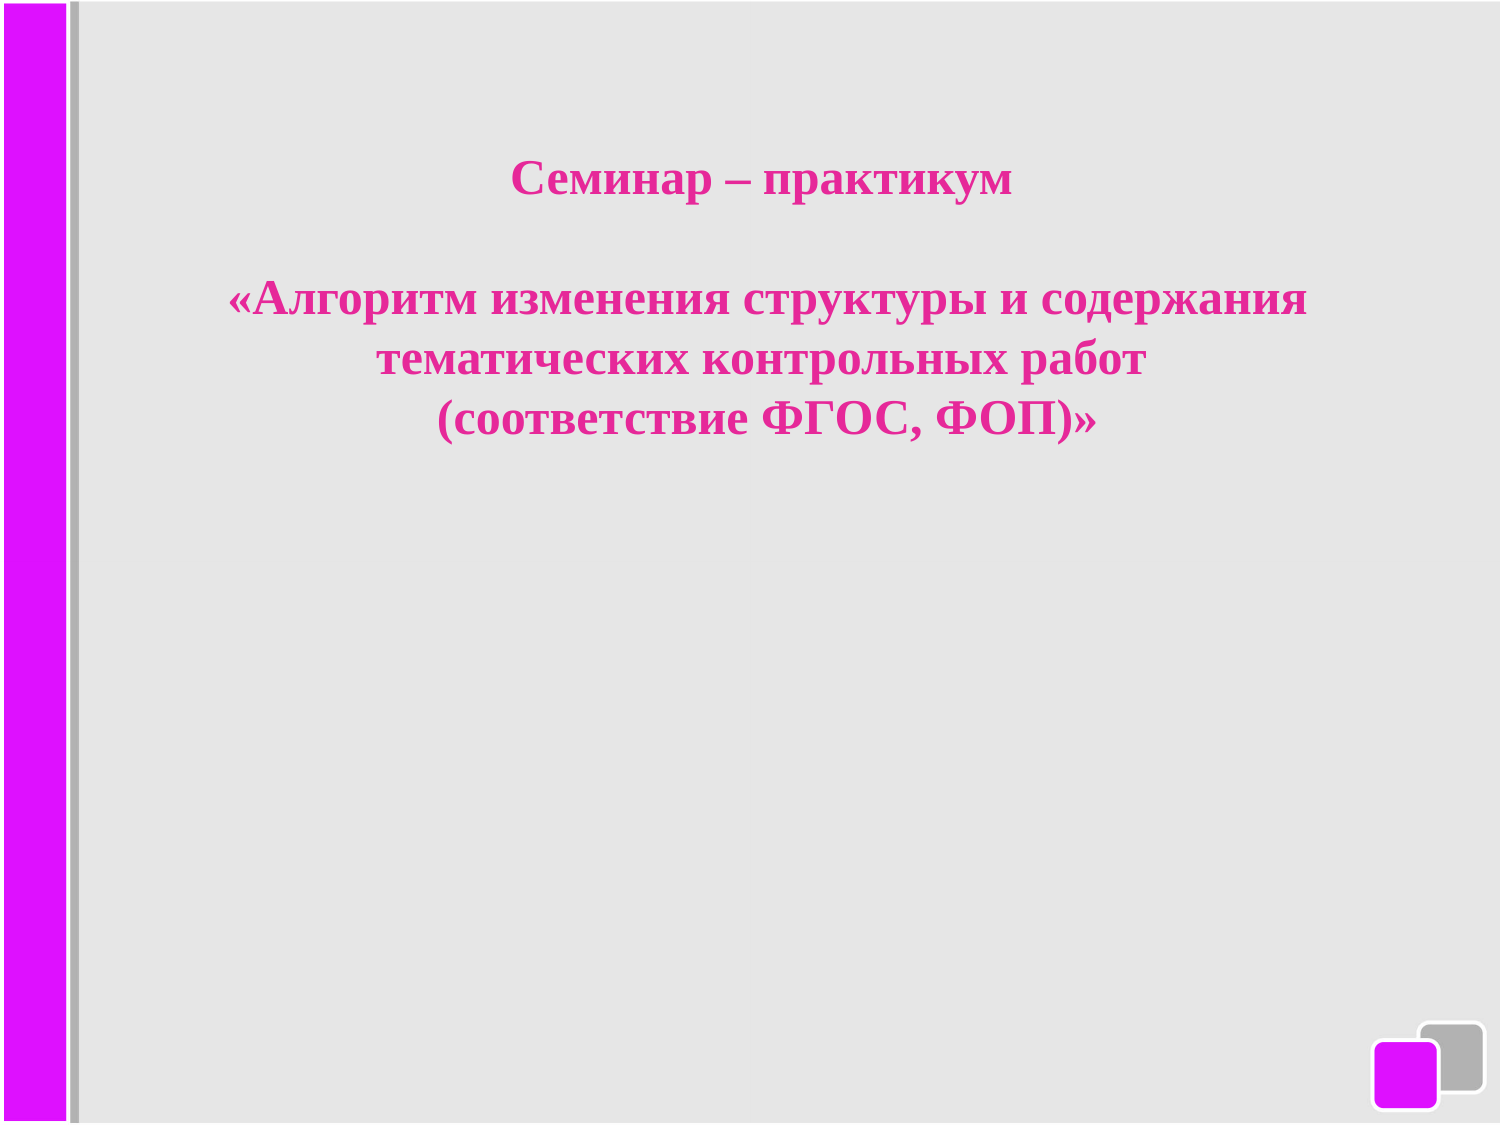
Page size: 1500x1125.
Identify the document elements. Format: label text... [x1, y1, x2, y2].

picture [0, 0, 1500, 1125]
text_box Семинар – практикум «Алгоритм изменения структуры и содержания тематических контрольных работ (соответствие ФГОС, ФОП)» [147, 137, 1388, 452]
